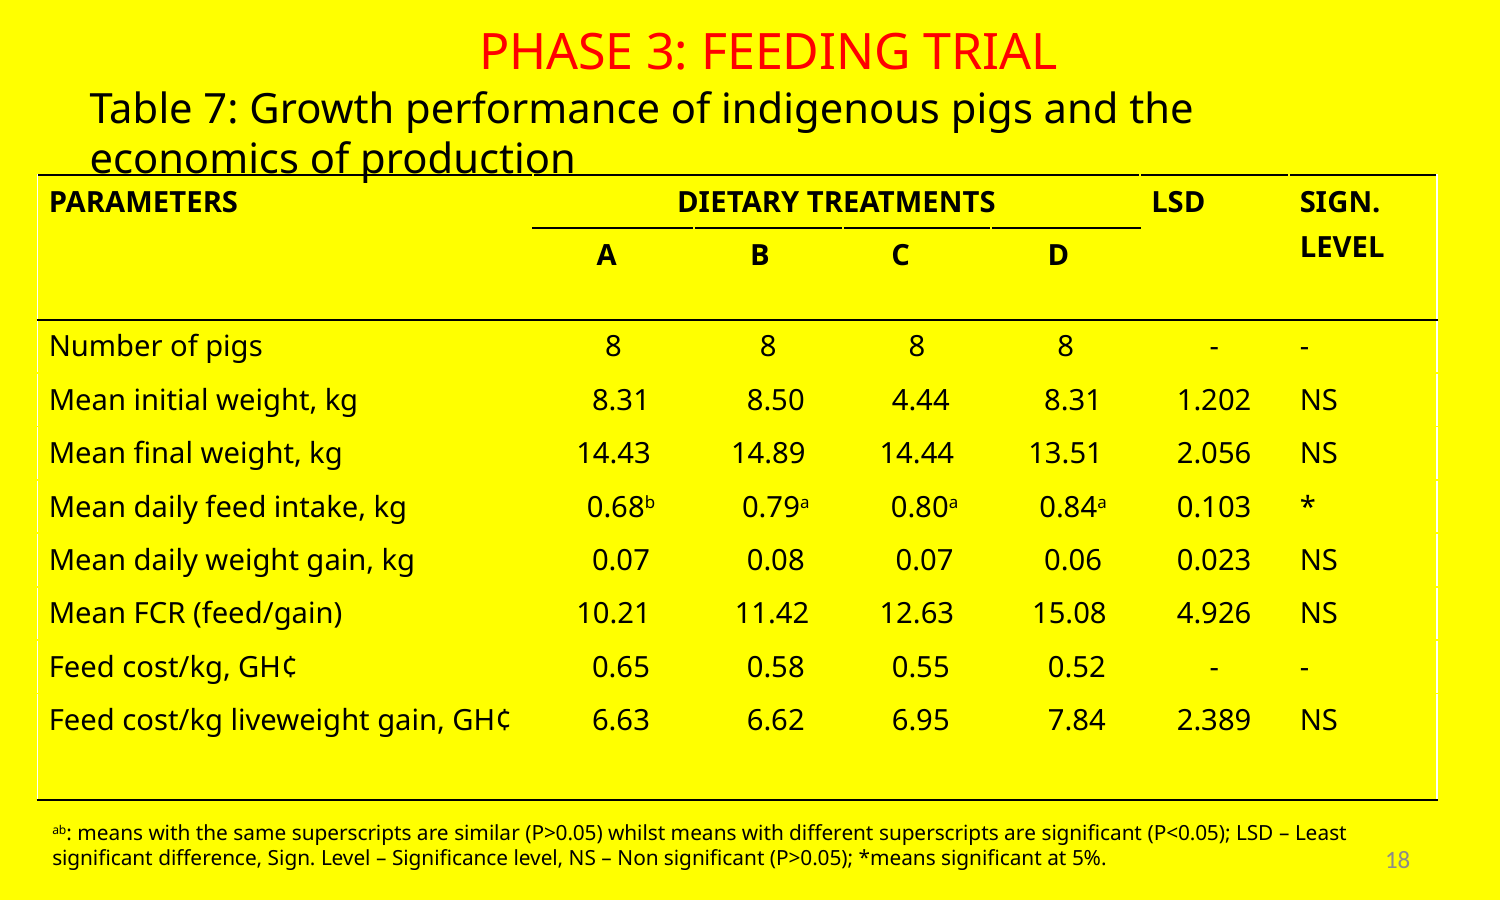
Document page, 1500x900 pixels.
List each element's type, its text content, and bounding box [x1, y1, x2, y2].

table_cell - [1290, 321, 1436, 372]
table_cell - [1290, 641, 1436, 693]
table_cell NS [1290, 427, 1436, 479]
table_cell B [695, 229, 842, 319]
table_header SIGN. LEVEL [1290, 176, 1436, 319]
table_cell 4.44 [844, 374, 990, 426]
table_cell 7.84 [992, 694, 1139, 799]
table_cell 0.023 [1141, 534, 1288, 586]
table_cell 0.103 [1141, 481, 1288, 532]
table_cell 6.63 [534, 694, 693, 799]
table_cell 8.31 [534, 374, 693, 426]
table_cell 6.95 [844, 694, 990, 799]
table_cell 0.07 [844, 534, 990, 586]
table_cell 6.62 [695, 694, 842, 799]
table_cell D [992, 229, 1139, 319]
table_cell 0.08 [695, 534, 842, 586]
table_header LSD [1141, 176, 1288, 319]
text_box ab: means with the same superscripts are similar (P>0.05) whilst means with different superscripts are significant (P<0.05); LSD – Least significant difference, Sign. Level – Significance level, NS – Non significant (P>0.05); *means significant at 5%. [37, 812, 1400, 900]
table_cell 0.84a [992, 481, 1139, 532]
table_header DIETARY TREATMENTS [534, 176, 1139, 227]
slide_number 18 [1400, 834, 1425, 882]
table_cell 0.65 [534, 641, 693, 693]
table_cell 8 [844, 321, 990, 372]
table_cell 0.68b [534, 481, 693, 532]
table_cell Mean FCR (feed/gain) [38, 588, 532, 639]
table_cell 8 [992, 321, 1139, 372]
table_cell 15.08 [992, 588, 1139, 639]
table_cell C [844, 229, 990, 319]
table_cell Mean initial weight, kg [38, 374, 532, 426]
table_header PARAMETERS [38, 176, 532, 319]
table_cell 10.21 [534, 588, 693, 639]
table_cell 8.31 [992, 374, 1139, 426]
table_cell Mean final weight, kg [38, 427, 532, 479]
table_cell - [1141, 321, 1288, 372]
title PHASE 3: FEEDING TRIAL [75, 12, 1463, 88]
table_cell 4.926 [1141, 588, 1288, 639]
table_cell 0.80a [844, 481, 990, 532]
table_cell 2.056 [1141, 427, 1288, 479]
table_cell 11.42 [695, 588, 842, 639]
table_cell 0.52 [992, 641, 1139, 693]
table_cell 14.89 [695, 427, 842, 479]
table_cell 2.389 [1141, 694, 1288, 799]
table_cell * [1290, 481, 1436, 532]
table_cell 8 [534, 321, 693, 372]
table_cell NS [1290, 588, 1436, 639]
table_cell NS [1290, 534, 1436, 586]
table_cell Mean daily feed intake, kg [38, 481, 532, 532]
table_cell 0.79a [695, 481, 842, 532]
table_cell NS [1290, 374, 1436, 426]
table_cell 13.51 [992, 427, 1139, 479]
table_cell 1.202 [1141, 374, 1288, 426]
table_cell 14.43 [534, 427, 693, 479]
table_cell 8 [695, 321, 842, 372]
table_cell Feed cost/kg, GH¢ [38, 641, 532, 693]
table_cell A [534, 229, 693, 319]
table_cell 0.58 [695, 641, 842, 693]
table_cell 8.50 [695, 374, 842, 426]
table_cell 0.55 [844, 641, 990, 693]
table_cell NS [1290, 694, 1436, 799]
table_cell 12.63 [844, 588, 990, 639]
table_cell 0.06 [992, 534, 1139, 586]
table_cell Number of pigs [38, 321, 532, 372]
list Table 7: Growth performance of indigenous pigs and the economics of production [75, 75, 1425, 174]
table_cell 0.07 [534, 534, 693, 586]
table_cell - [1141, 641, 1288, 693]
table_cell Feed cost/kg liveweight gain, GH¢ [38, 694, 532, 799]
table_cell Mean daily weight gain, kg [38, 534, 532, 586]
table_cell 14.44 [844, 427, 990, 479]
